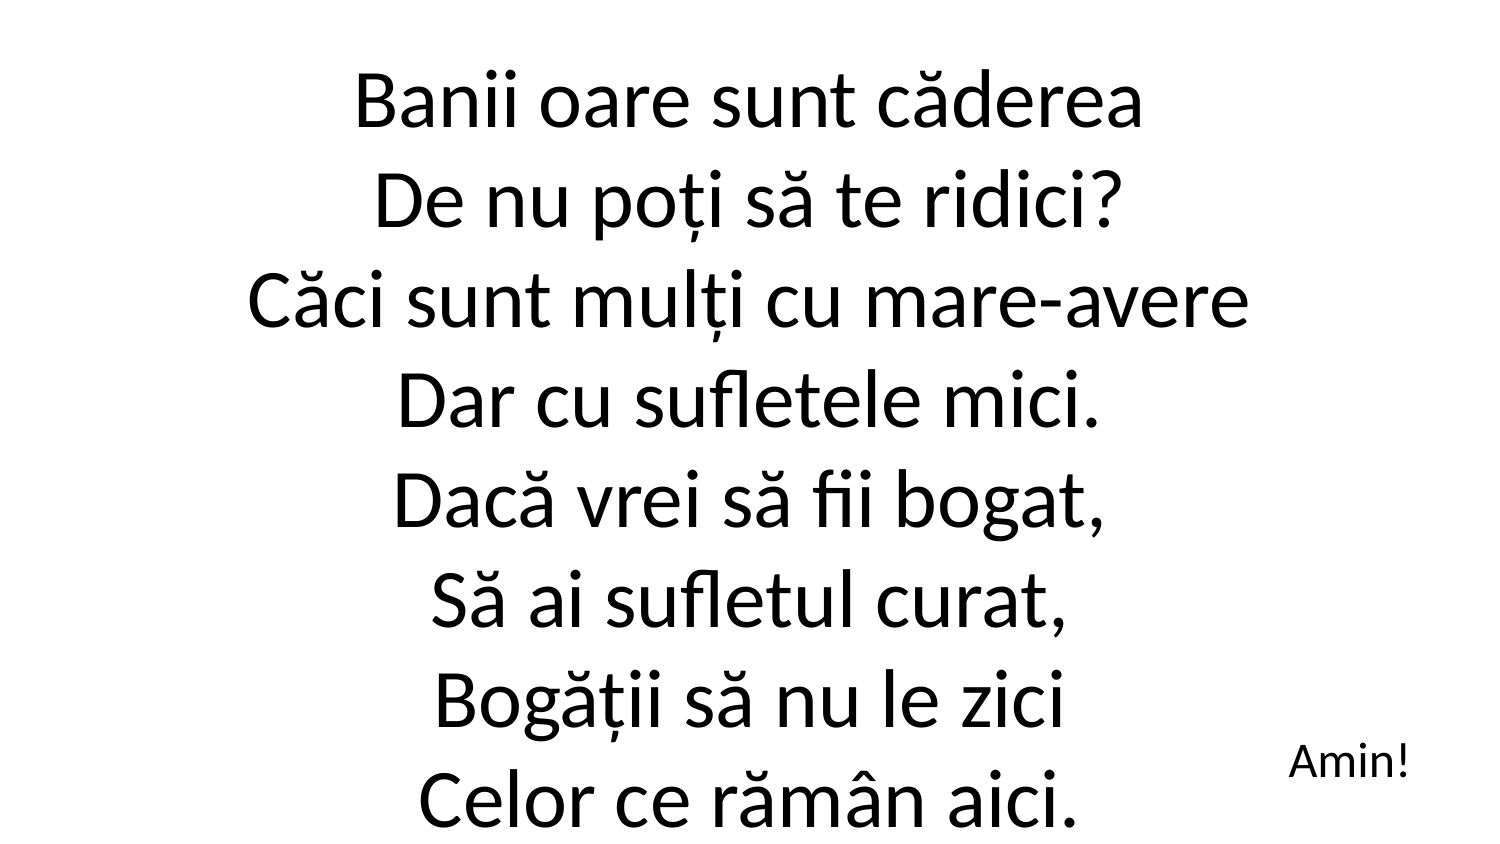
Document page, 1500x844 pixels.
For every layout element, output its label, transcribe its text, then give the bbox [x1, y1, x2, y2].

text_box Banii oare sunt căderea De nu poți să te ridici? Căci sunt mulți cu mare-avere Dar cu sufletele mici. Dacă vrei să fii bogat, Să ai sufletul curat, Bogății să nu le zici Celor ce rămân aici. [233, 0, 1267, 844]
text_box Amin! [1273, 674, 1427, 795]
